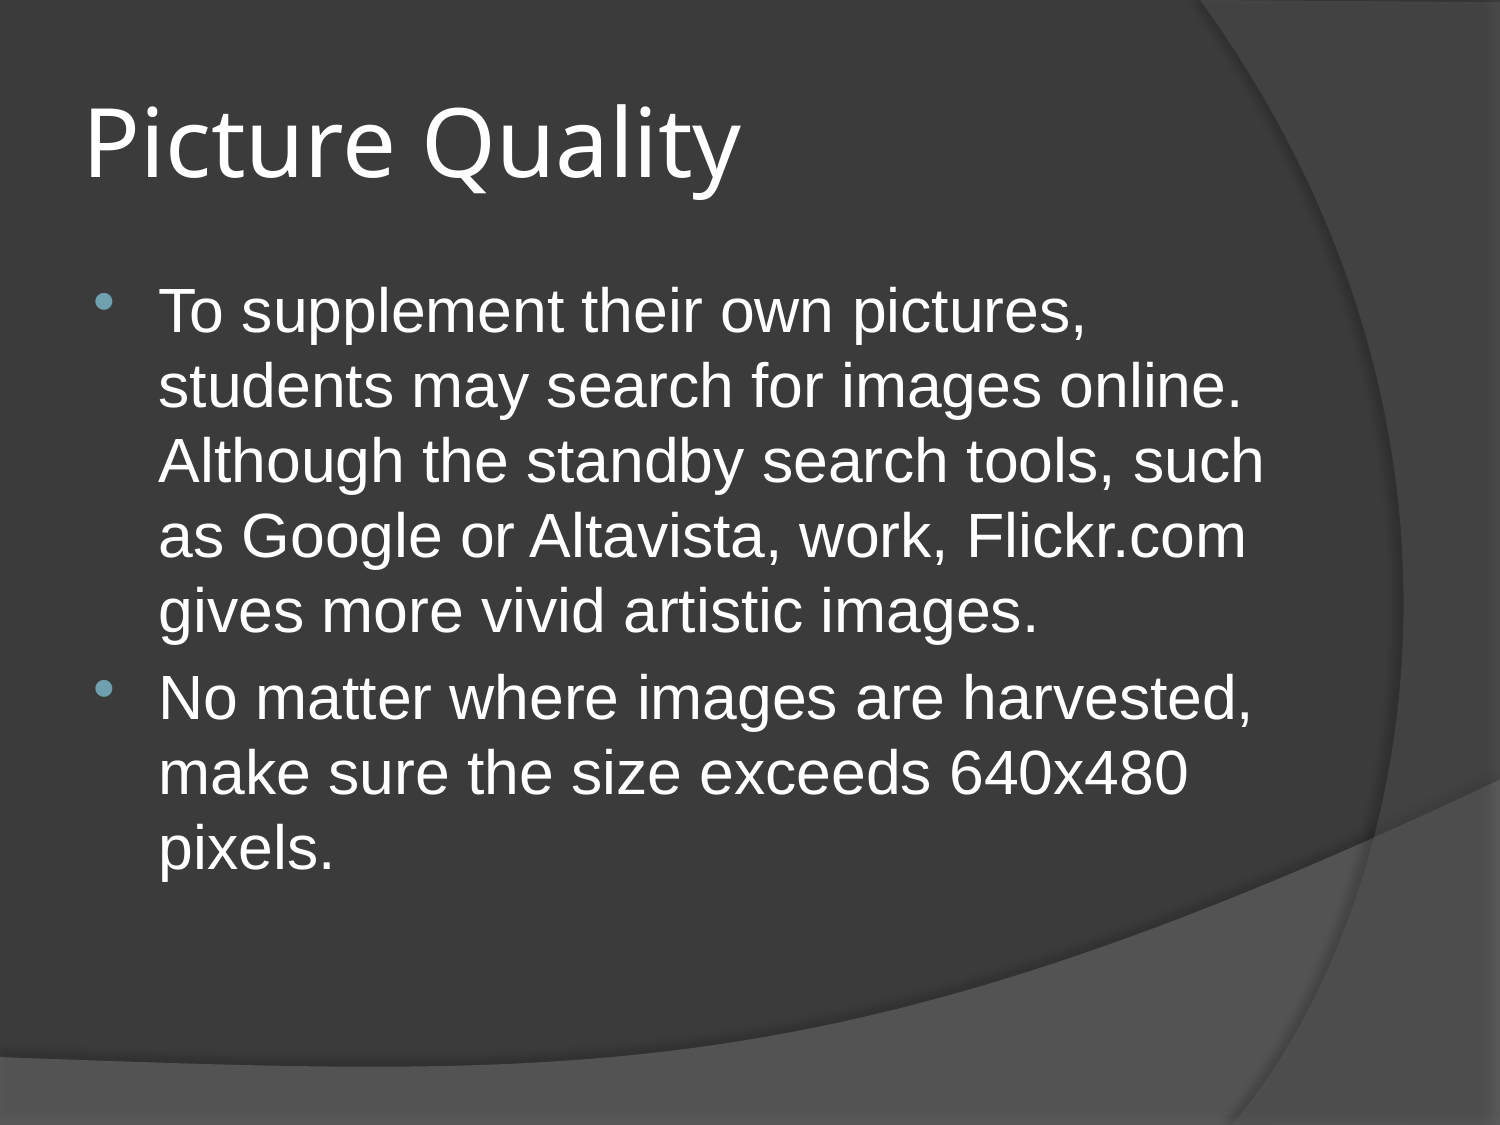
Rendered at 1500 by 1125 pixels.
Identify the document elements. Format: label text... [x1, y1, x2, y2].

list To supplement their own pictures, students may search for images online. Although the standby search tools, such as Google or Altavista, work, Flickr.com gives more vivid artistic images. No matter where images are harvested, make sure the size exceeds 640x480 pixels. [75, 262, 1300, 1005]
title Picture Quality [75, 45, 1300, 233]
